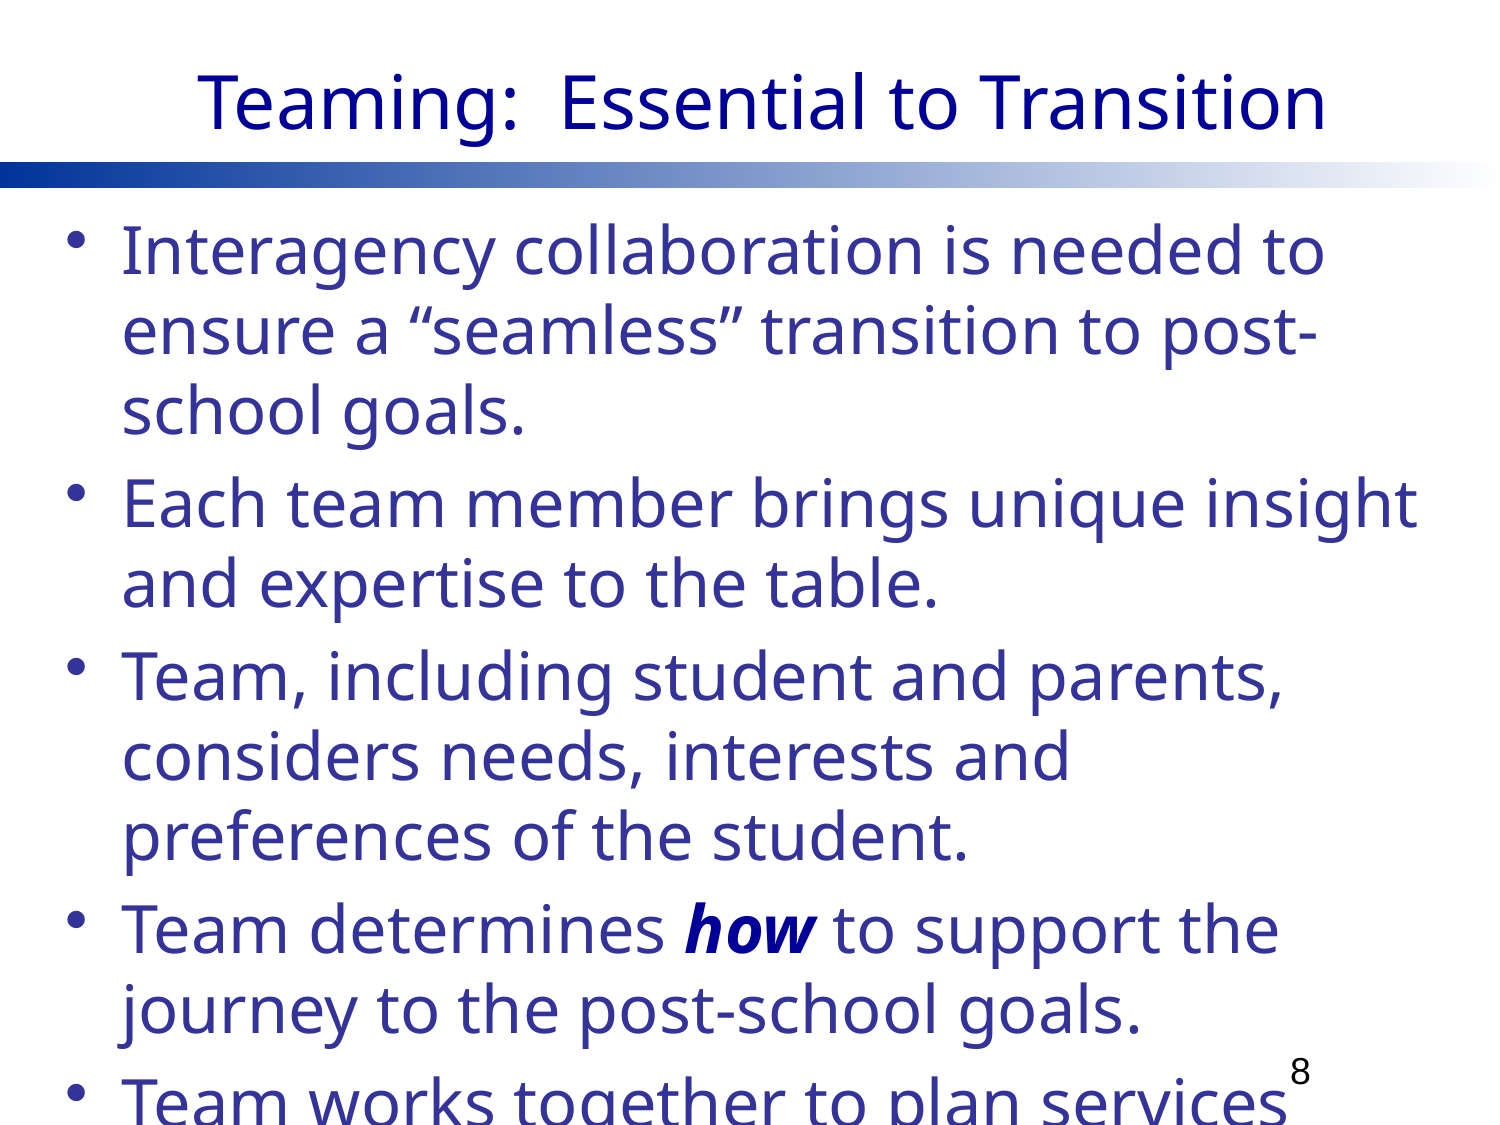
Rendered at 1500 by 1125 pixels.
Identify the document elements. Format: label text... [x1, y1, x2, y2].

list Interagency collaboration is needed to ensure a “seamless” transition to post-school goals. Each team member brings unique insight and expertise to the table. Team, including student and parents, considers needs, interests and preferences of the student. Team determines how to support the journey to the post-school goals. Team works together to plan services that lead to successful post-school goals. [50, 200, 1438, 1025]
text_box 8 [1275, 1039, 1476, 1100]
title Teaming: Essential to Transition [89, 50, 1438, 150]
